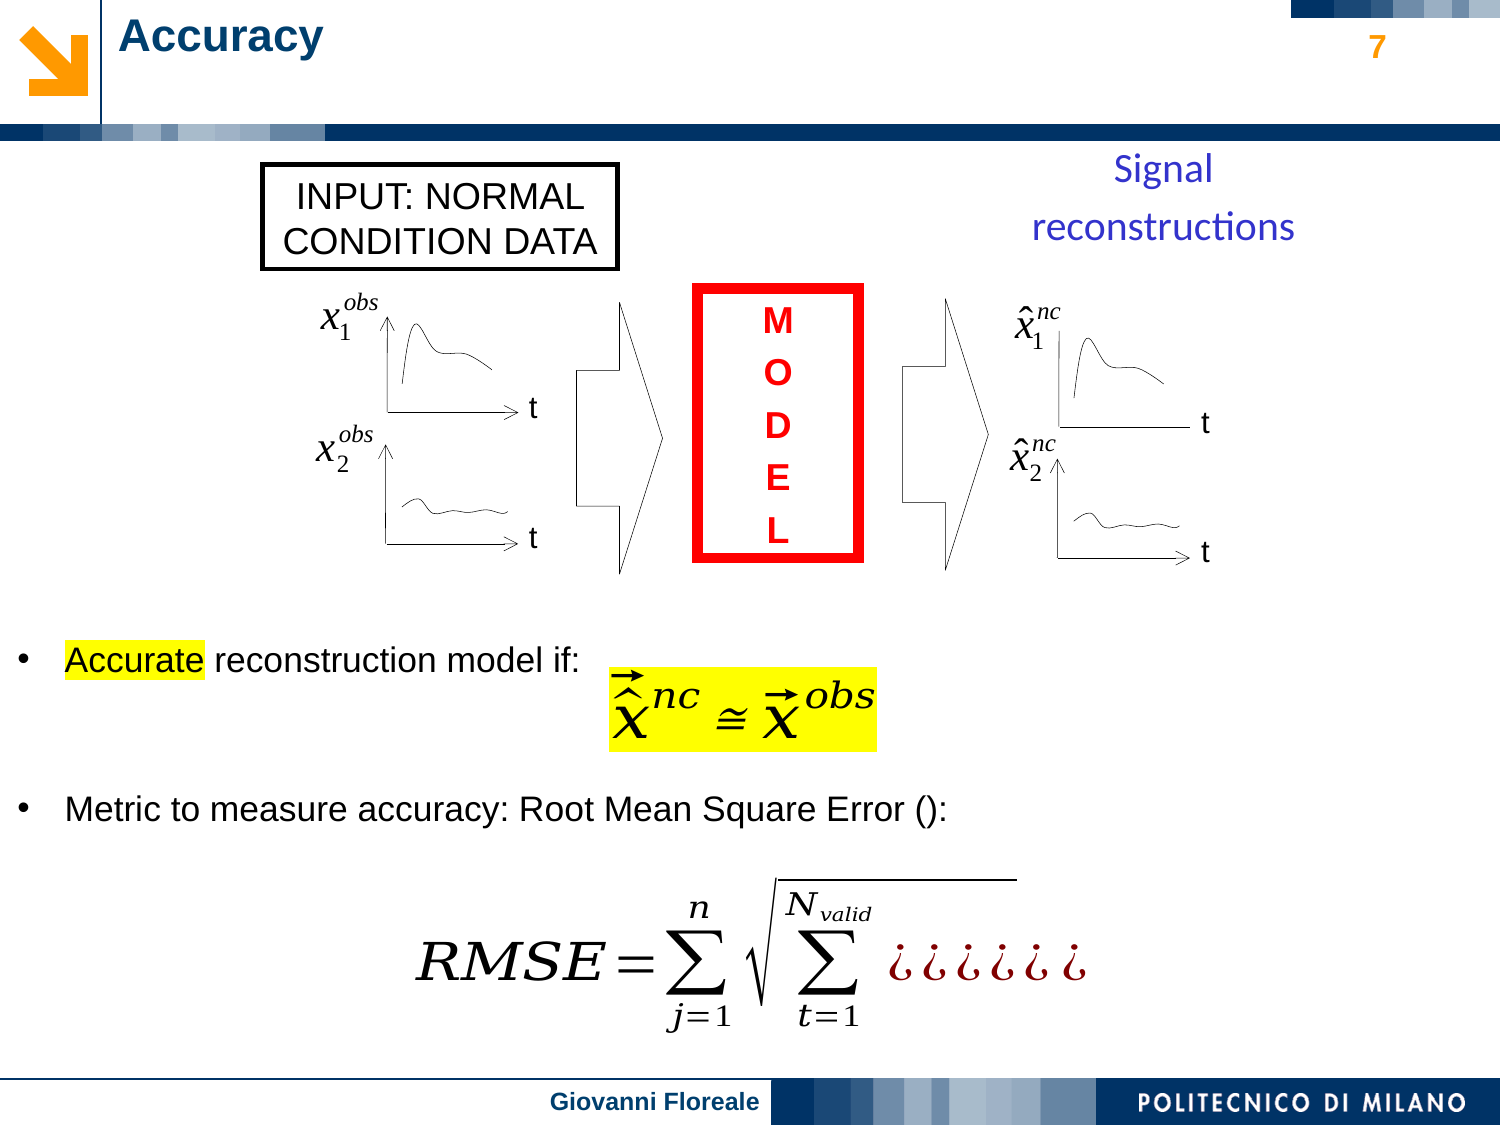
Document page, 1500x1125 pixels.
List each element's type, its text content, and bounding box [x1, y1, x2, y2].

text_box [56, 77, 1394, 712]
picture [0, 0, 1500, 141]
text_box 7 [1225, 24, 1500, 65]
picture [0, 1074, 1500, 1125]
title Accuracy [117, 5, 1094, 76]
